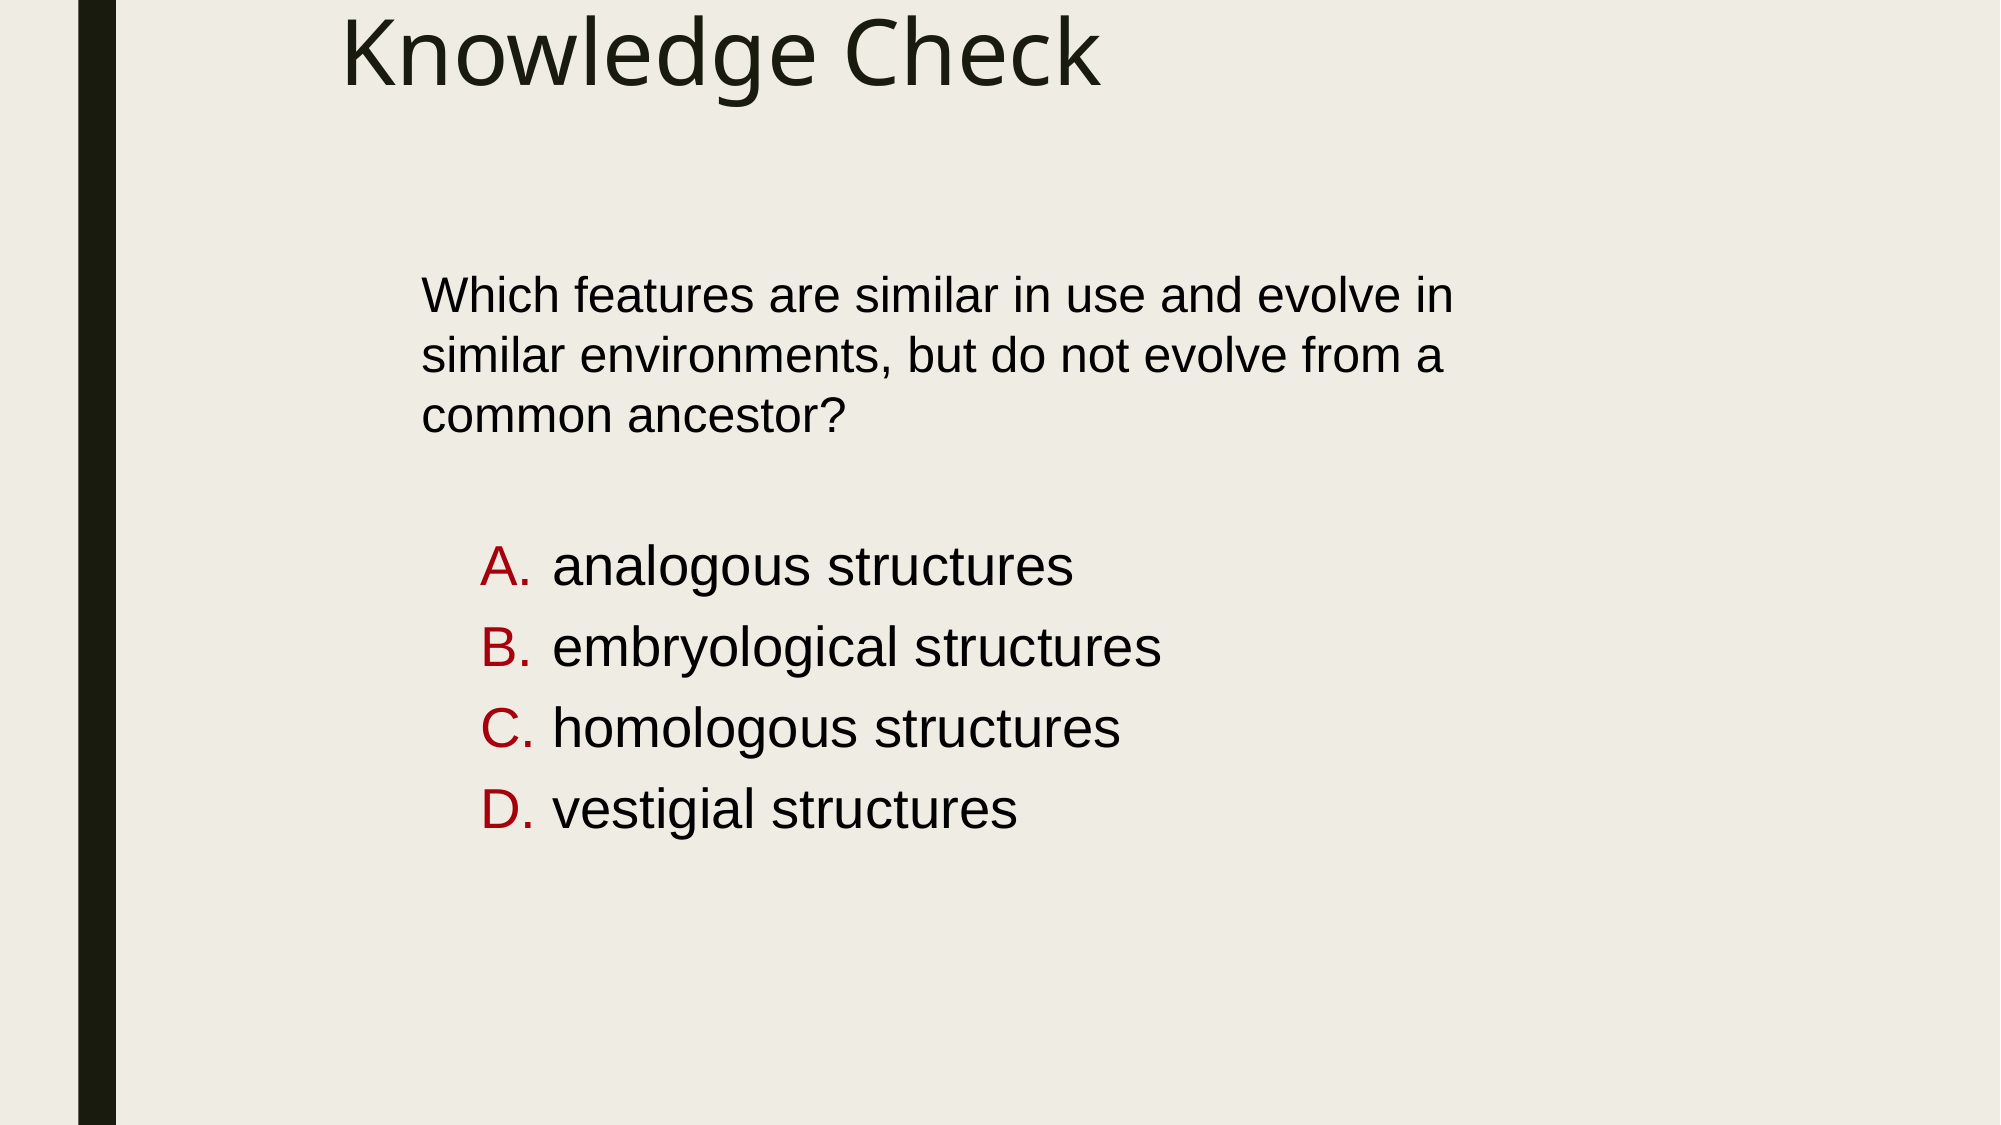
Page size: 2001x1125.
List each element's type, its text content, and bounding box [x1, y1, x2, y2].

text_box analogous structures embryological structures homologous structures vestigial structures [465, 508, 1196, 848]
text_box Which features are similar in use and evolve in similar environments, but do not evolve from a common ancestor? [406, 254, 1587, 450]
title Knowledge Check [324, 0, 1638, 175]
